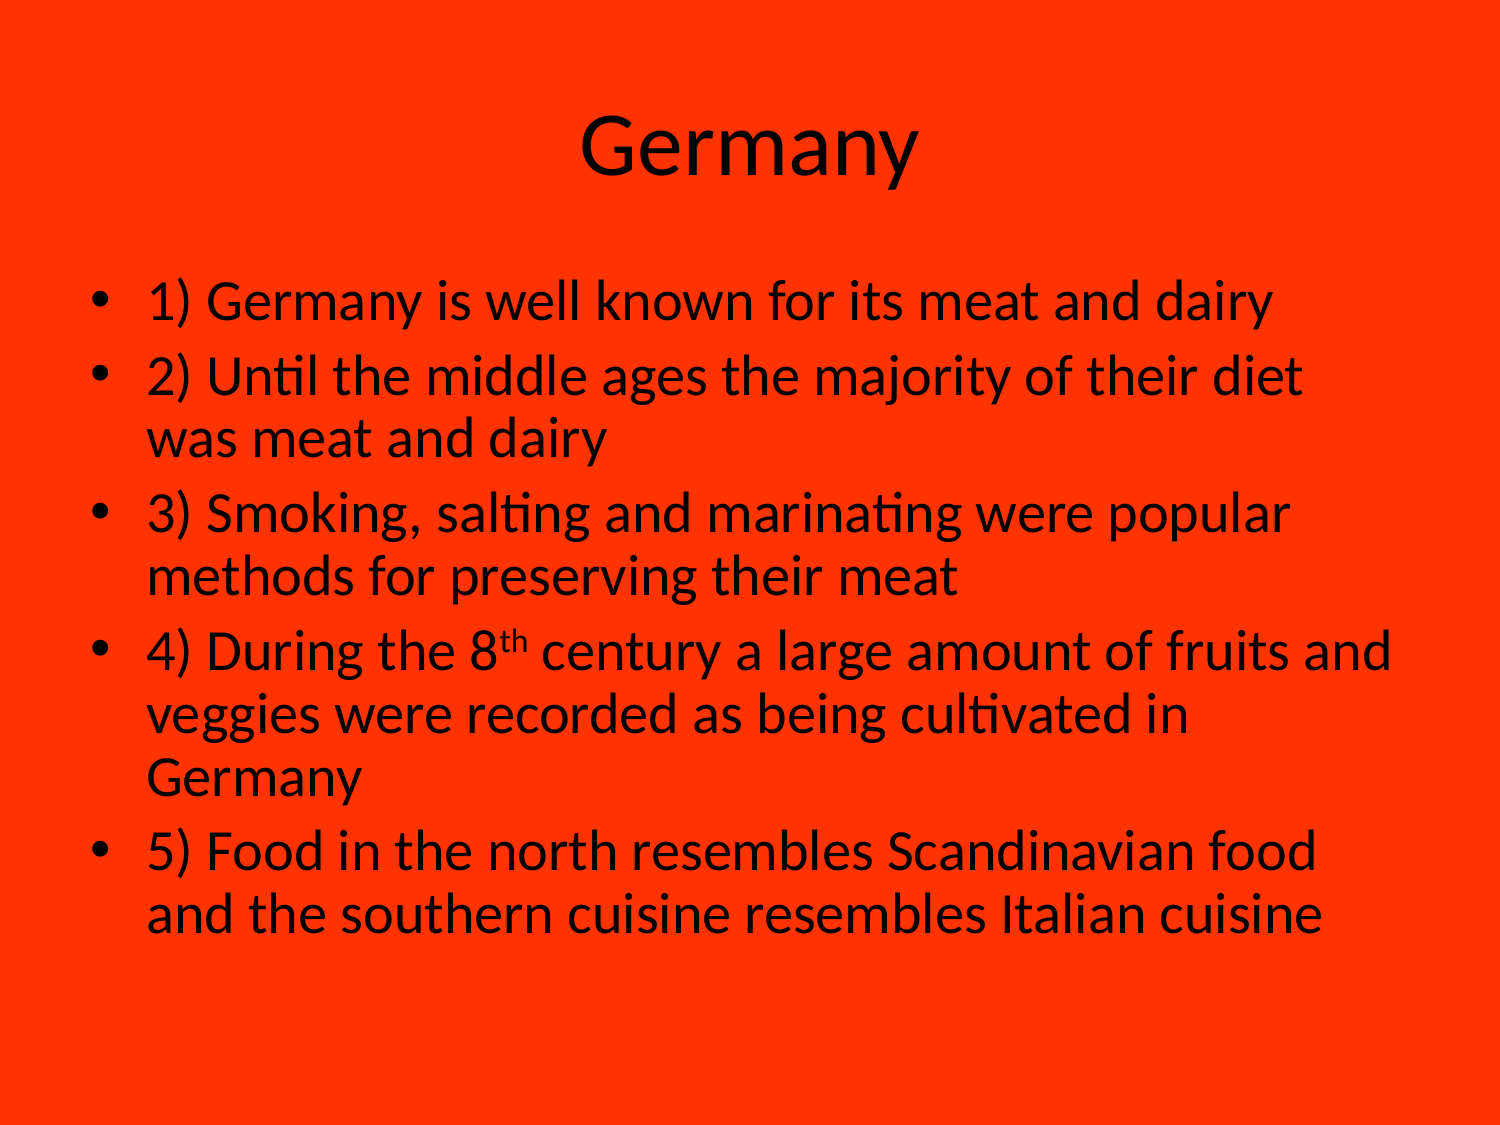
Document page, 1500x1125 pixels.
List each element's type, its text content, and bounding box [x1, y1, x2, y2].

list 1) Germany is well known for its meat and dairy 2) Until the middle ages the majority of their diet was meat and dairy 3) Smoking, salting and marinating were popular methods for preserving their meat 4) During the 8th century a large amount of fruits and veggies were recorded as being cultivated in Germany 5) Food in the north resembles Scandinavian food and the southern cuisine resembles Italian cuisine [74, 262, 1426, 1006]
title Germany [74, 44, 1426, 233]
